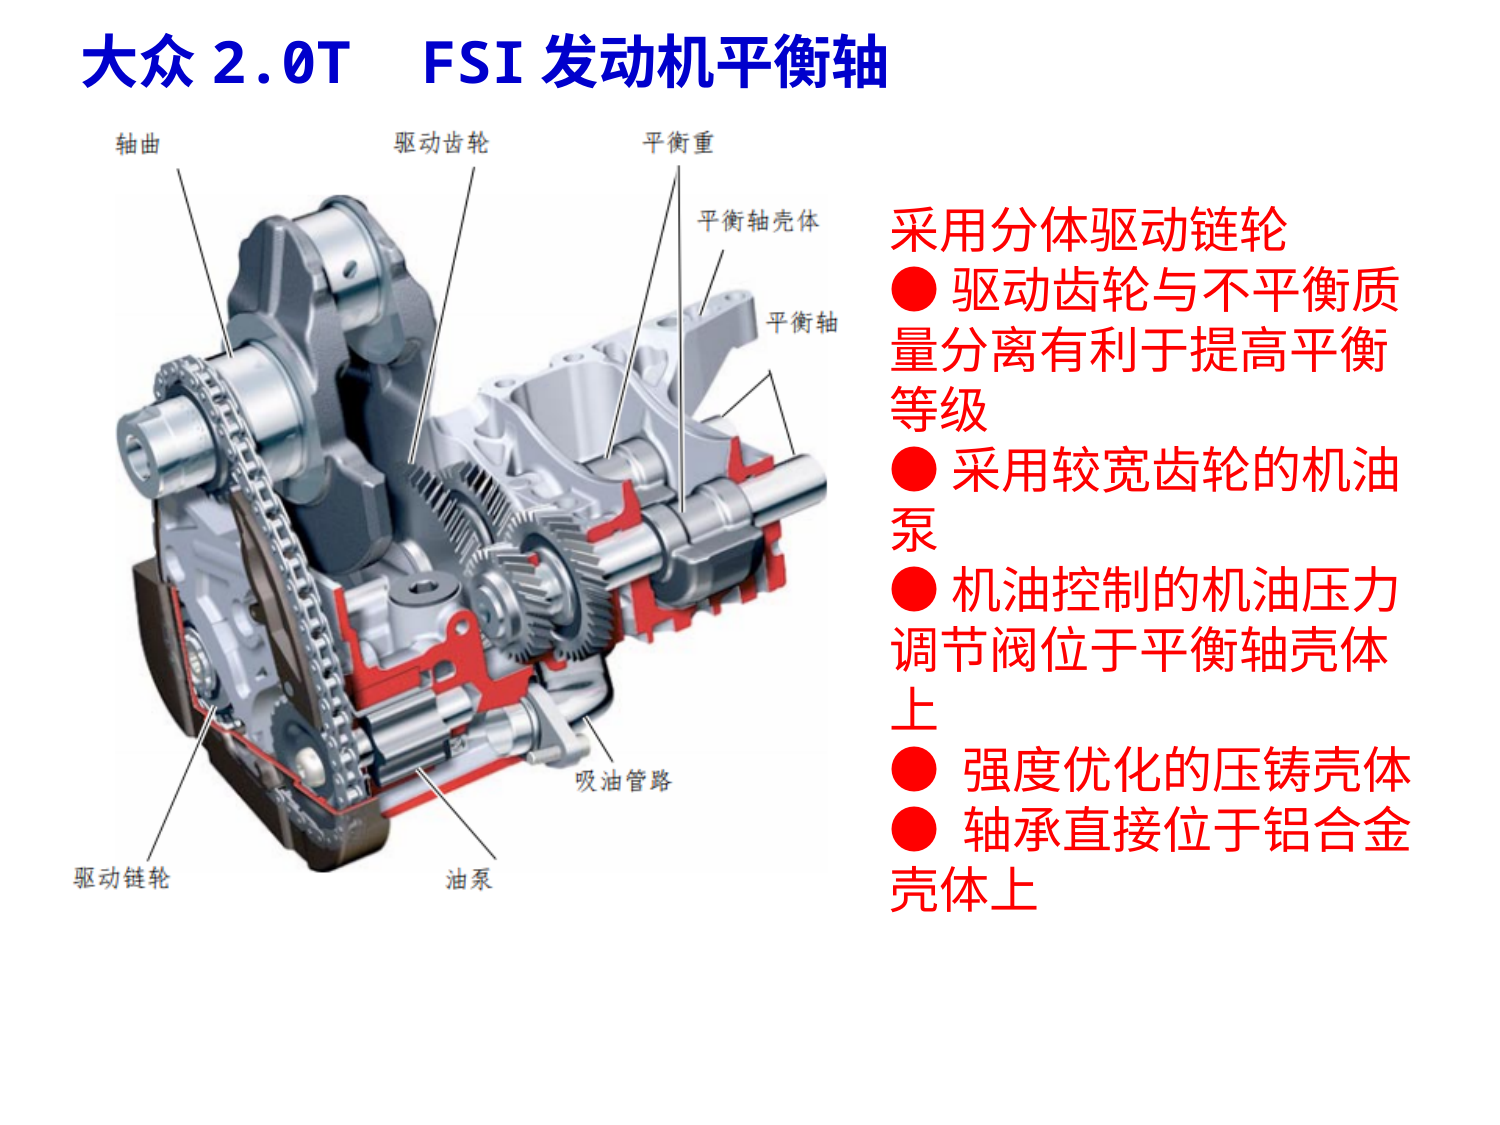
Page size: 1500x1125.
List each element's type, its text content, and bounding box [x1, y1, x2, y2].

text_box 大众2.0T FSI发动机平衡轴 [66, 17, 967, 103]
picture [50, 103, 861, 965]
text_box 采用分体驱动链轮 ●驱动齿轮与不平衡质量分离有利于提高平衡等级 ●采用较宽齿轮的机油泵 ●机油控制的机油压力调节阀位于平衡轴壳体上 ● 强度优化的压铸壳体 ● 轴承直接位于铝合金壳体上 [874, 191, 1438, 927]
